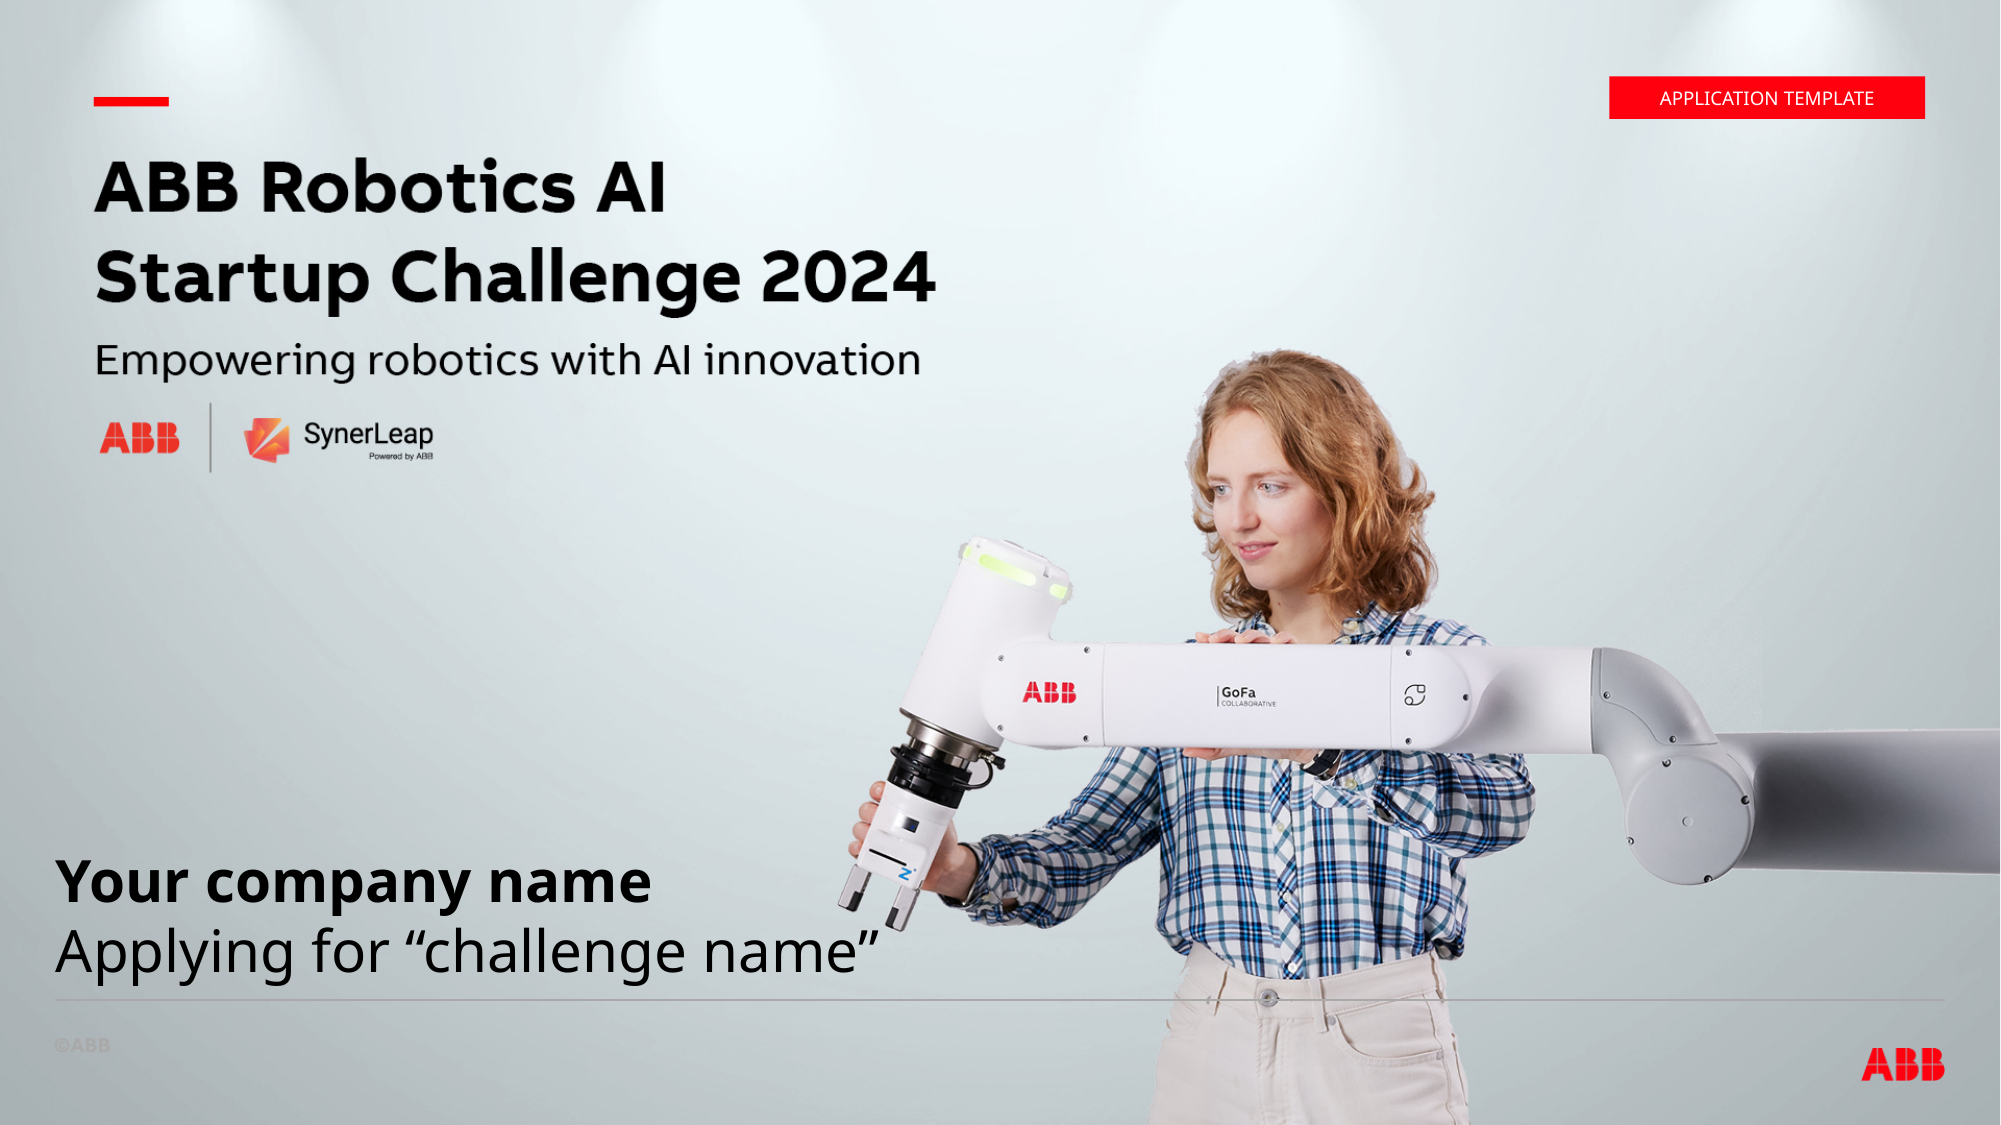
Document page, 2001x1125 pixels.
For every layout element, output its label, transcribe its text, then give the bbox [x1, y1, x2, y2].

title Your company name Applying for “challenge name” [55, 901, 1715, 985]
list APPLICATION TEMPLATE [1609, 76, 1926, 119]
picture [0, 0, 2001, 1125]
